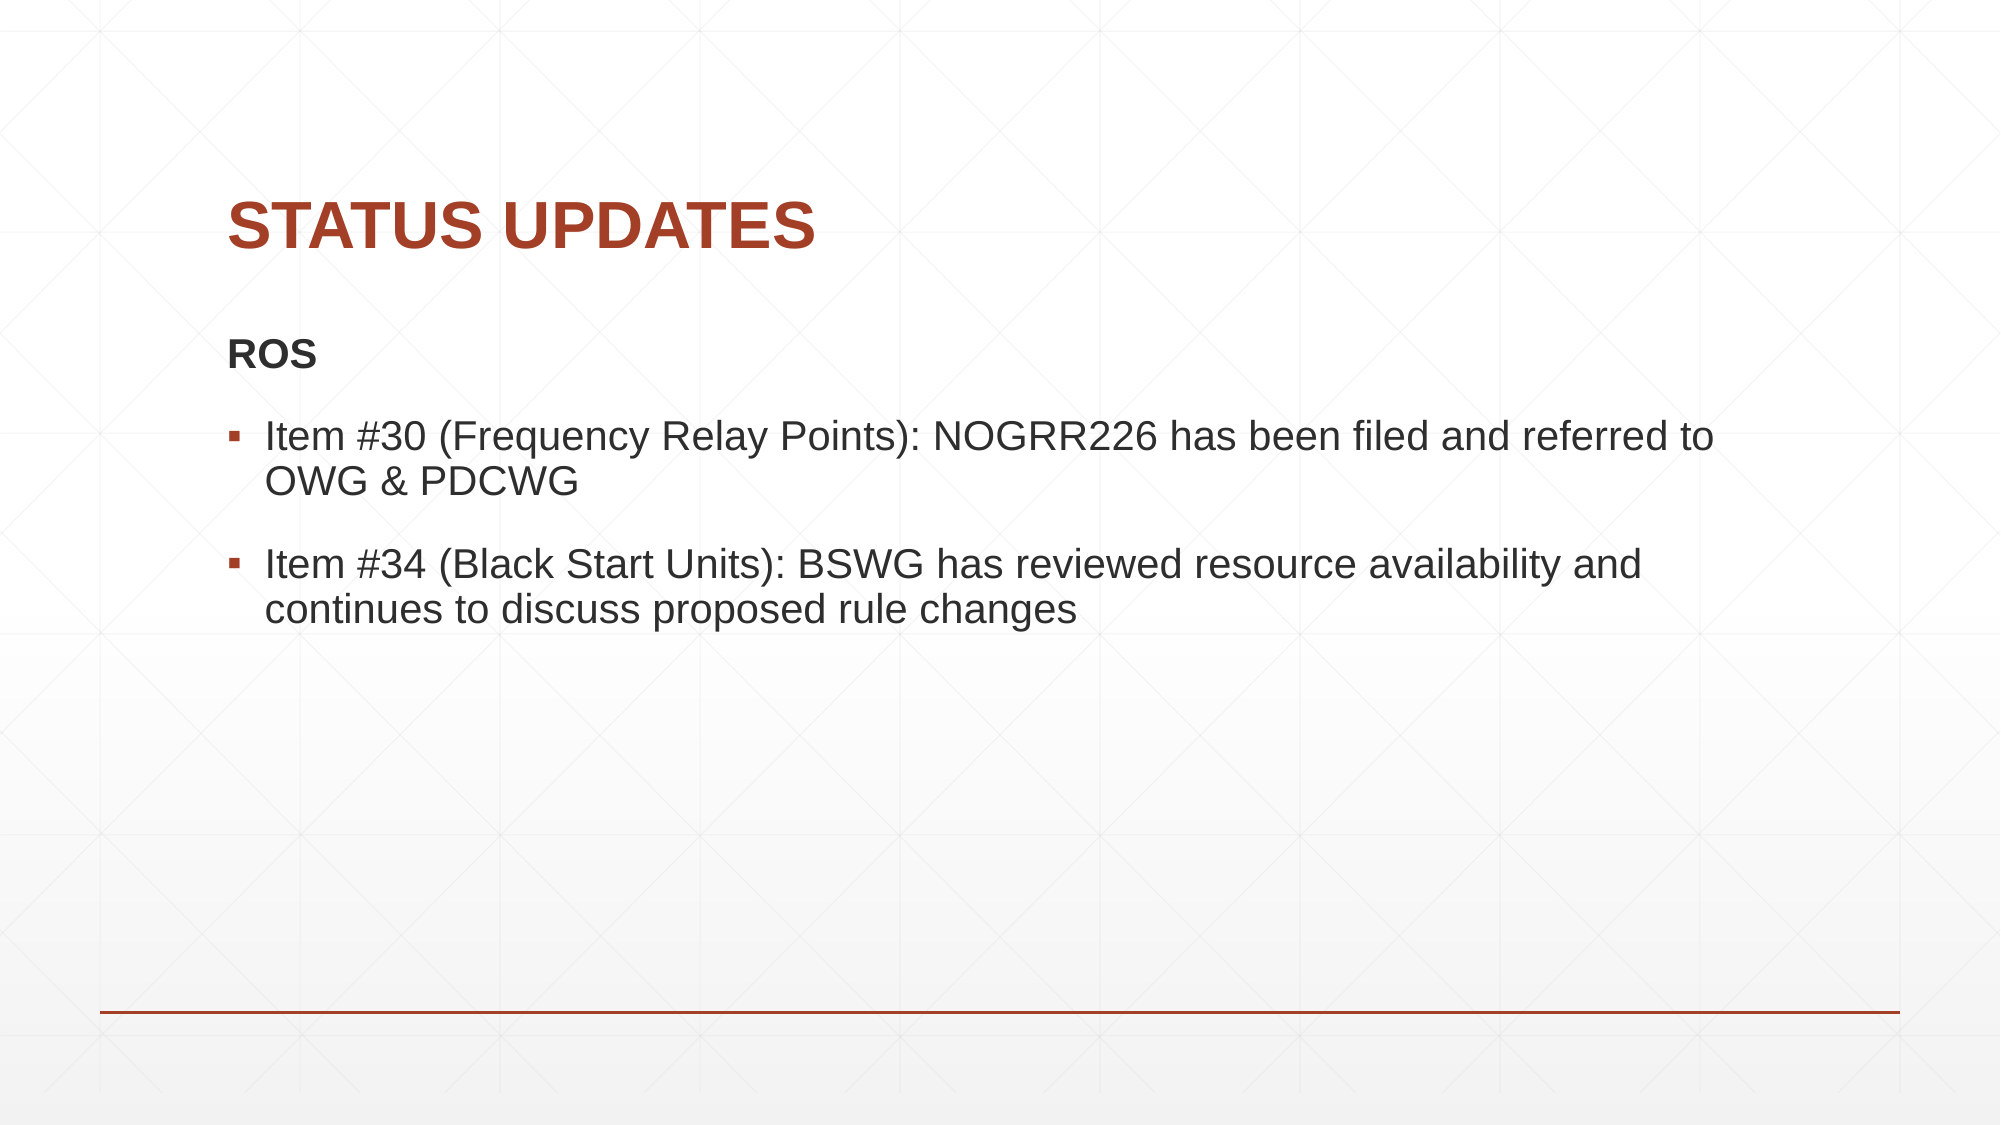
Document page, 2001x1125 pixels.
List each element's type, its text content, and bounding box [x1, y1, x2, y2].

title STATUS UPDATES [212, 82, 1788, 271]
text_box ROS Item #30 (Frequency Relay Points): NOGRR226 has been filed and referred to OWG & PDCWG Item #34 (Black Start Units): BSWG has reviewed resource availability and continues to discuss proposed rule changes [212, 324, 1788, 950]
